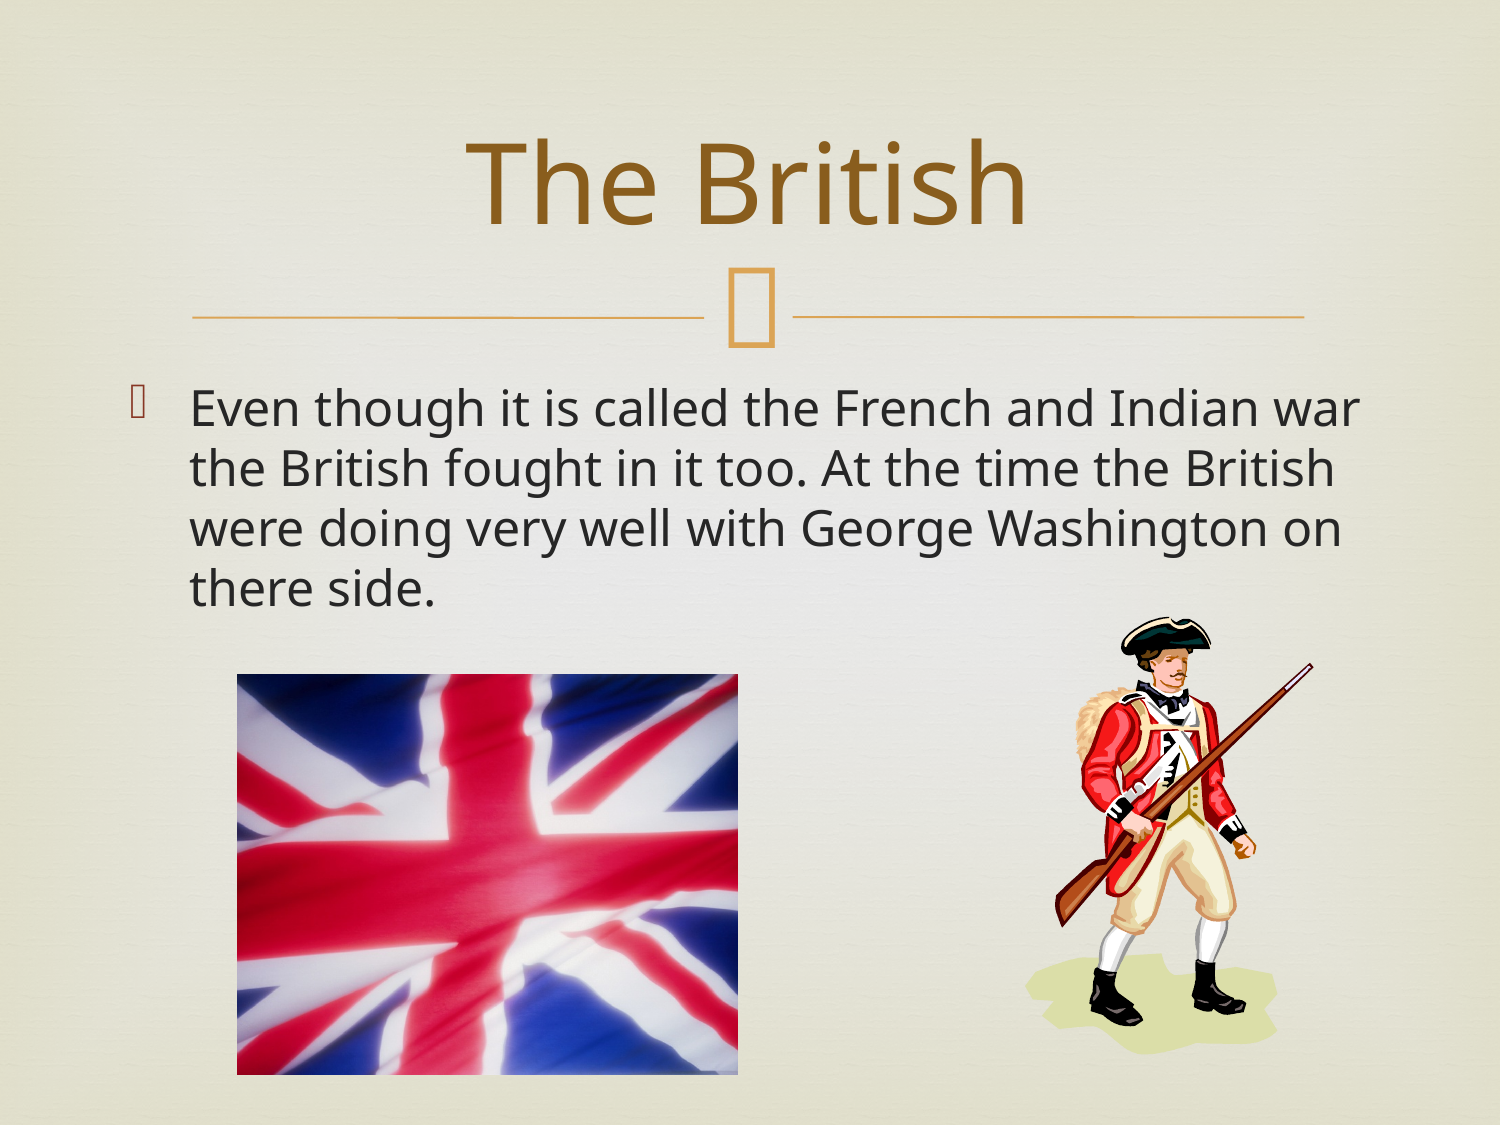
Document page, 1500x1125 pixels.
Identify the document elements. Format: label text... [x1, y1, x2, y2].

list Even though it is called the French and Indian war the British fought in it too. At the time the British were doing very well with George Washington on there side. [114, 368, 1386, 1005]
title The British [112, 93, 1386, 267]
picture [1024, 611, 1320, 1060]
picture [236, 674, 739, 1076]
